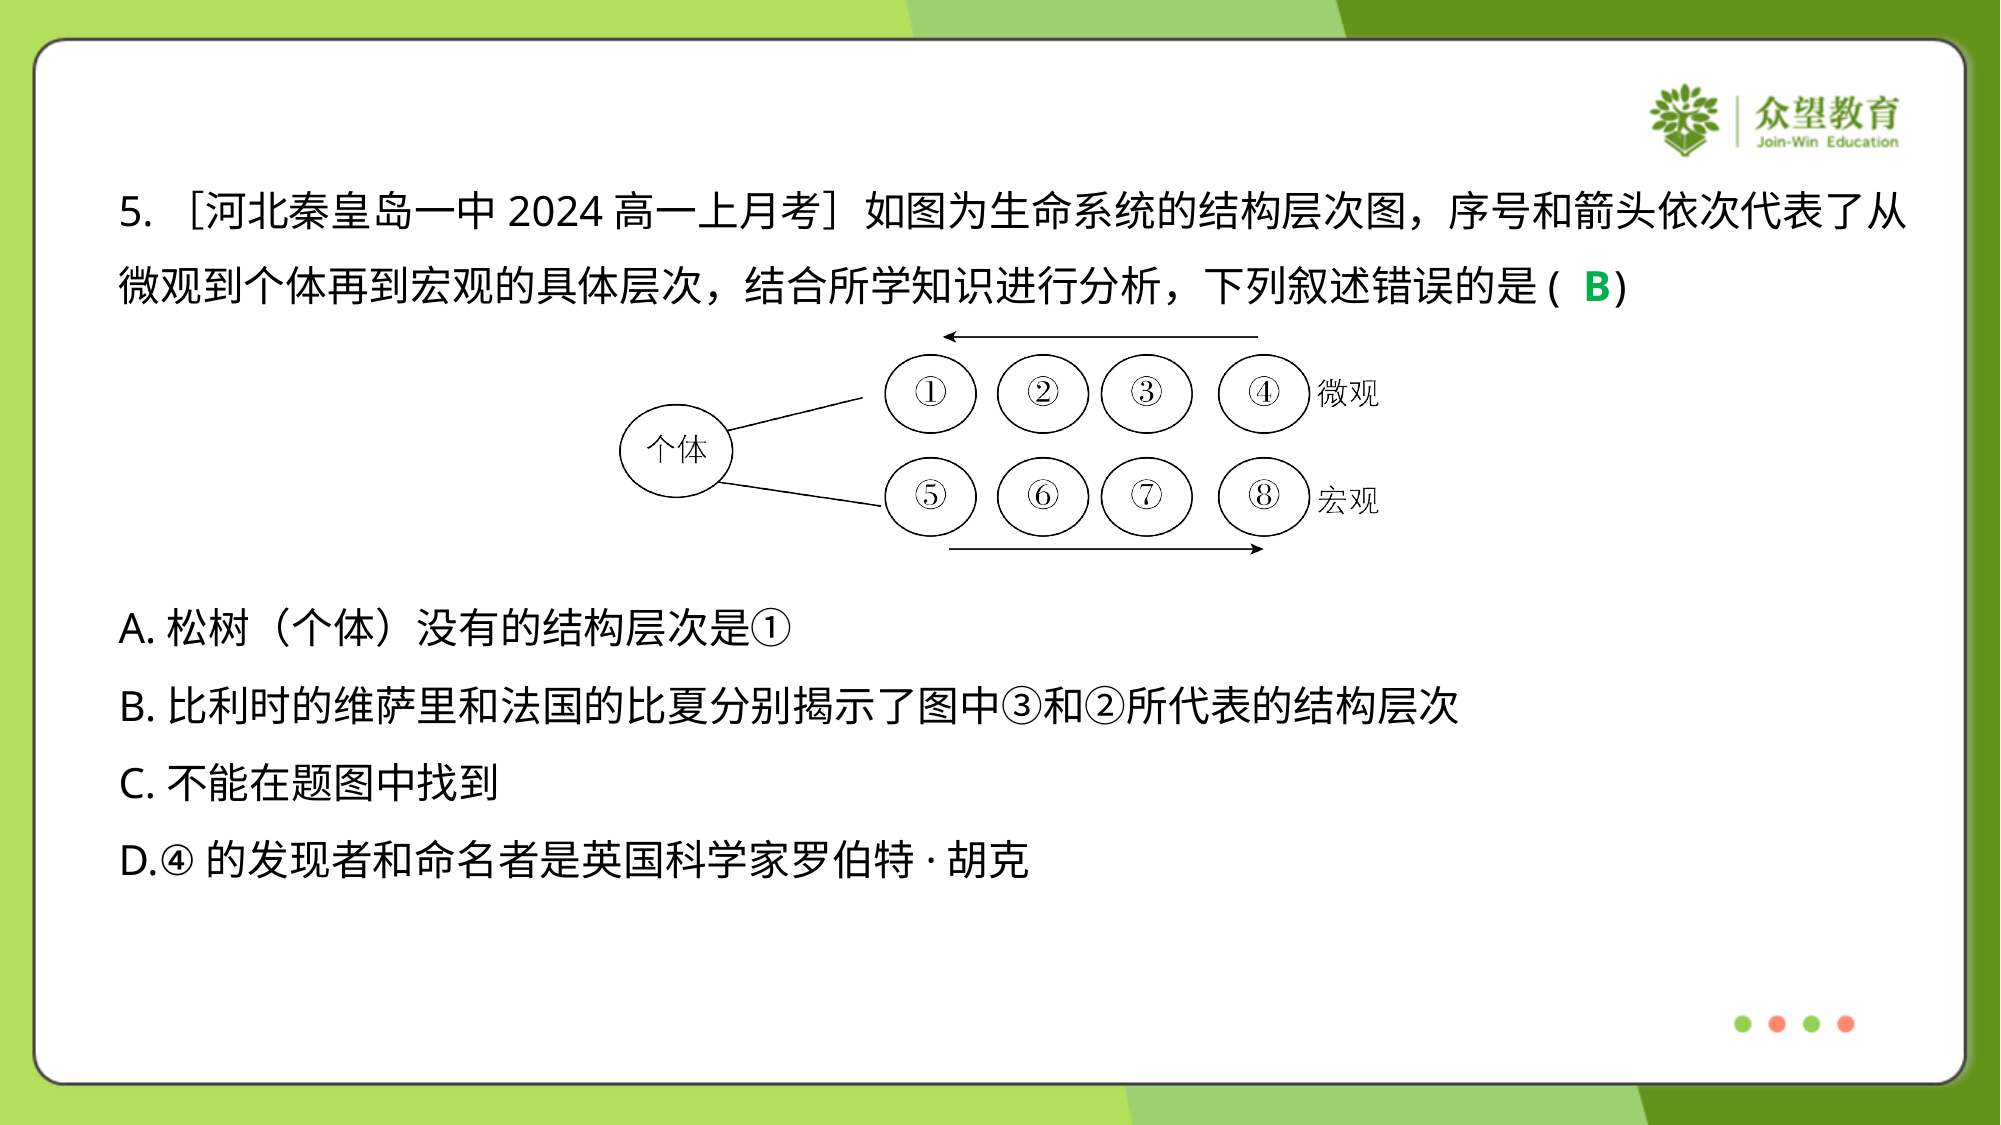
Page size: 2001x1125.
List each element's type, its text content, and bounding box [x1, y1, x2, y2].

text_box 5.［河北秦皇岛一中2024高一上月考］如图为生命系统的结构层次图，序号和箭头依次代表了从 微观到个体再到宏观的具体层次，结合所学知识进行分析，下列叙述错误的是( ) [118, 159, 1883, 310]
picture [0, 0, 2000, 1125]
text_box B [1567, 234, 1627, 310]
